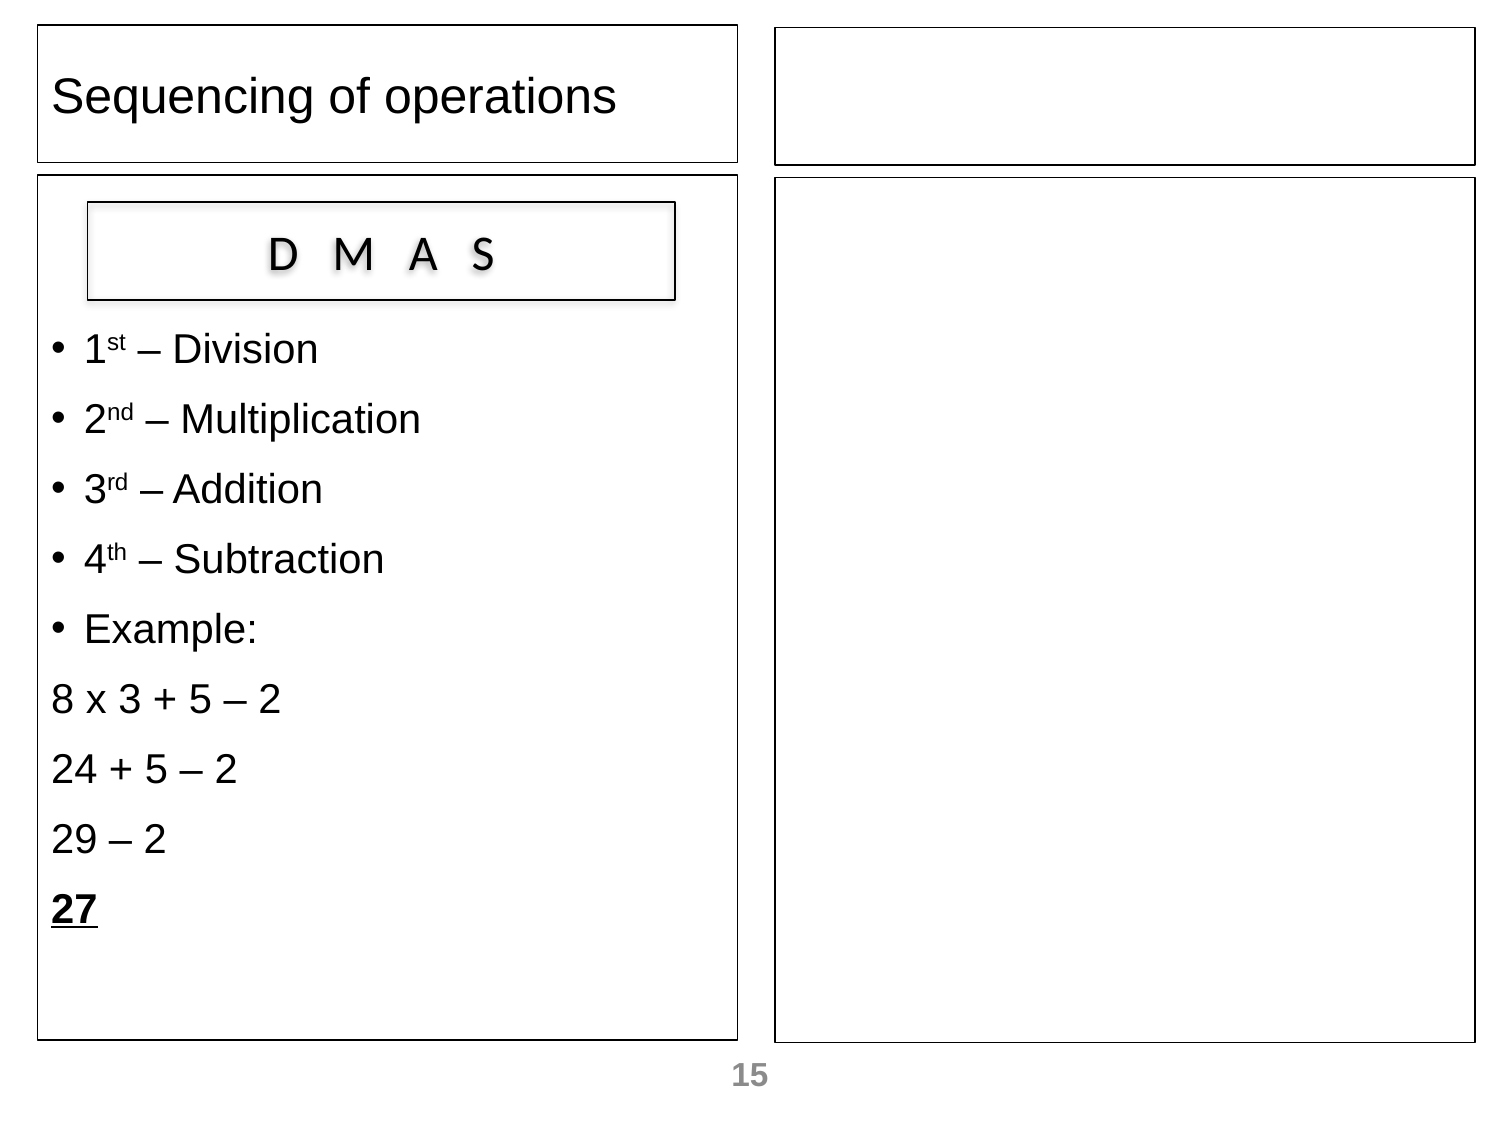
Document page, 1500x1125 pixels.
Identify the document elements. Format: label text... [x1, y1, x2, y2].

text_box D M A S [87, 201, 676, 301]
slide_number 15 [512, 1042, 988, 1103]
text_box [738, 199, 747, 788]
text_box 1st – Division 2nd – Multiplication 3rd – Addition 4th – Subtraction Example: 8 x 3 + 5 – 2 24 + 5 – 2 29 – 2 27 [37, 174, 738, 1041]
text_box [774, 27, 1475, 165]
text_box [774, 177, 1475, 1043]
text_box [1475, 201, 1484, 791]
text_box Sequencing of operations [37, 24, 738, 163]
